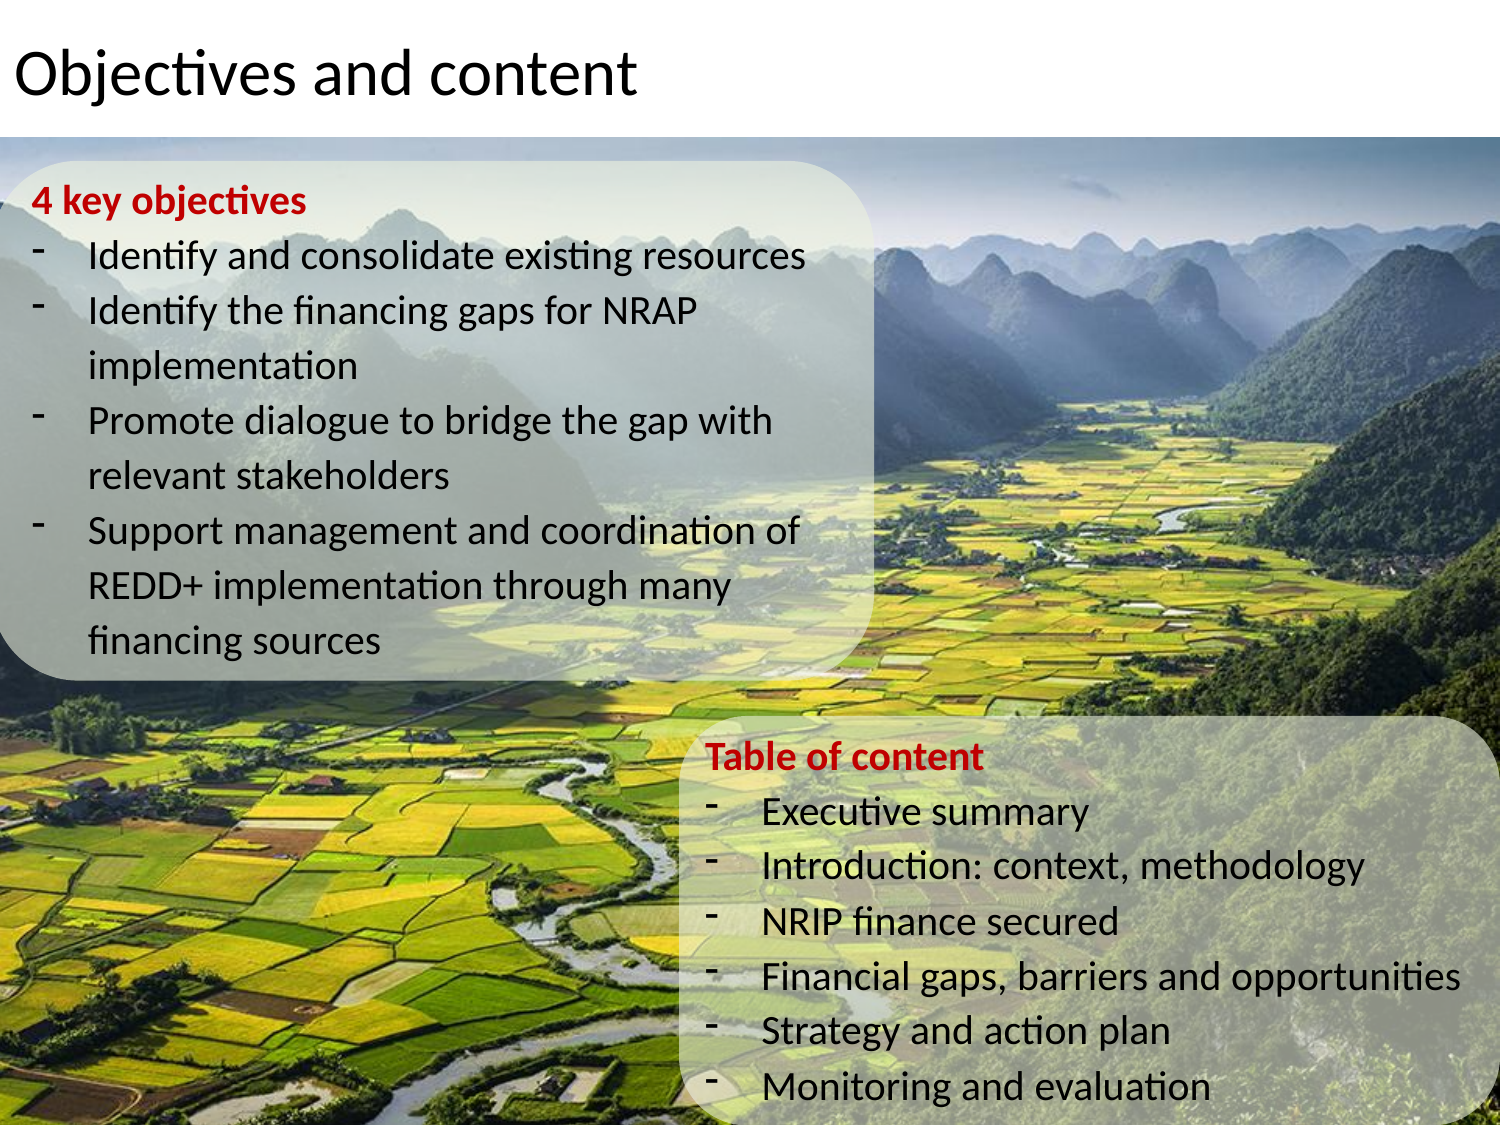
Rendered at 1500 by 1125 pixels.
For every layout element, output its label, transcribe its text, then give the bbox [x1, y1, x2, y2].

title Objectives and content [0, 0, 1500, 136]
picture [0, 136, 1500, 1125]
